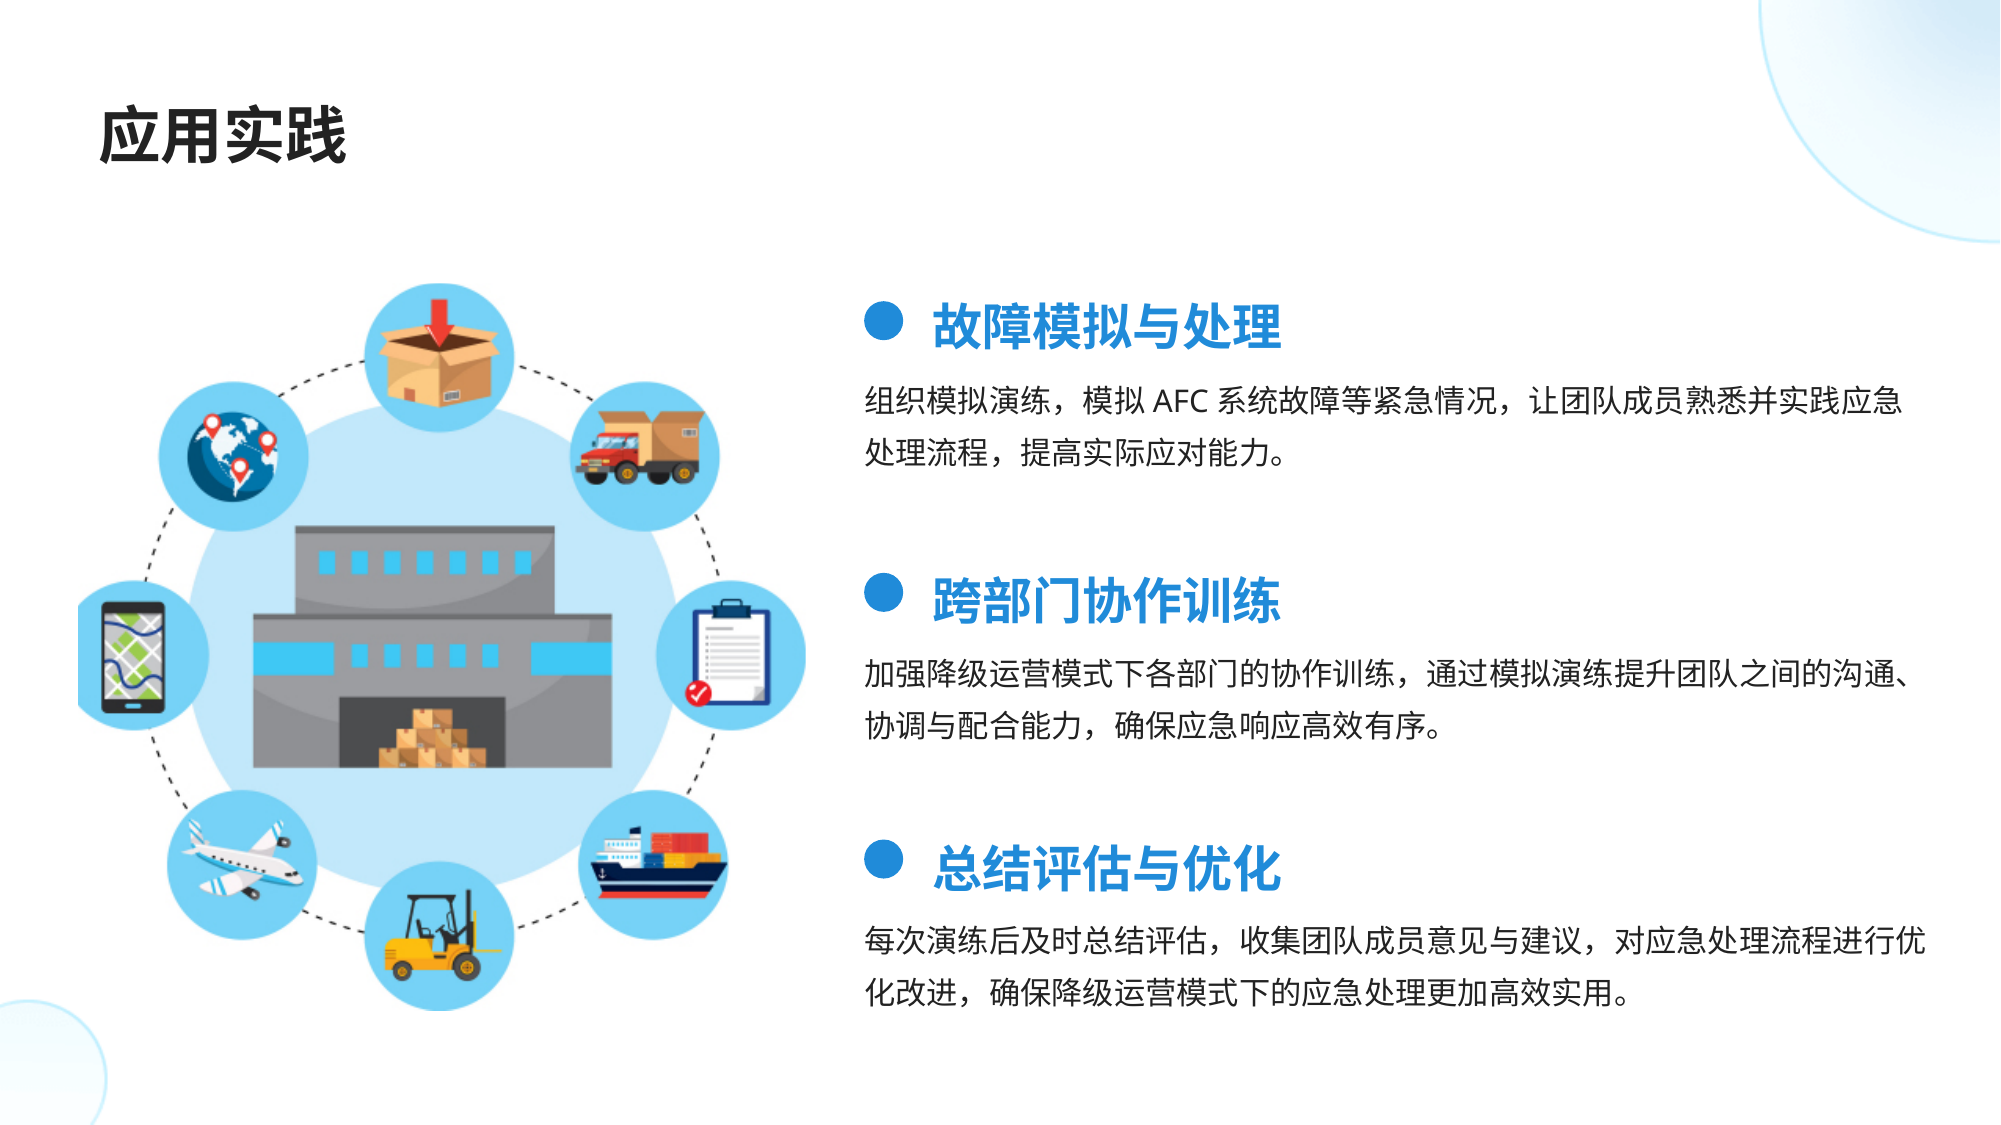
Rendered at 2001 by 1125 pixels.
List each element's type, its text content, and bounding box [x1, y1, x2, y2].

text_box 应用实践 [78, 43, 1922, 194]
text_box [864, 572, 904, 612]
text_box 每次演练后及时总结评估，收集团队成员意见与建议，对应急处理流程进行优化改进，确保降级运营模式下的应急处理更加高效实用。 [864, 906, 1927, 1057]
text_box 跨部门协作训练 [912, 535, 1897, 639]
text_box 故障模拟与处理 [912, 266, 1897, 366]
text_box 组织模拟演练，模拟AFC系统故障等紧急情况，让团队成员熟悉并实践应急处理流程，提高实际应对能力。 [864, 366, 1927, 517]
picture [0, 0, 2001, 1125]
text_box [864, 839, 904, 879]
text_box 加强降级运营模式下各部门的协作训练，通过模拟演练提升团队之间的沟通、协调与配合能力，确保应急响应高效有序。 [864, 639, 1927, 790]
text_box [864, 301, 904, 341]
text_box 总结评估与优化 [912, 800, 1897, 906]
